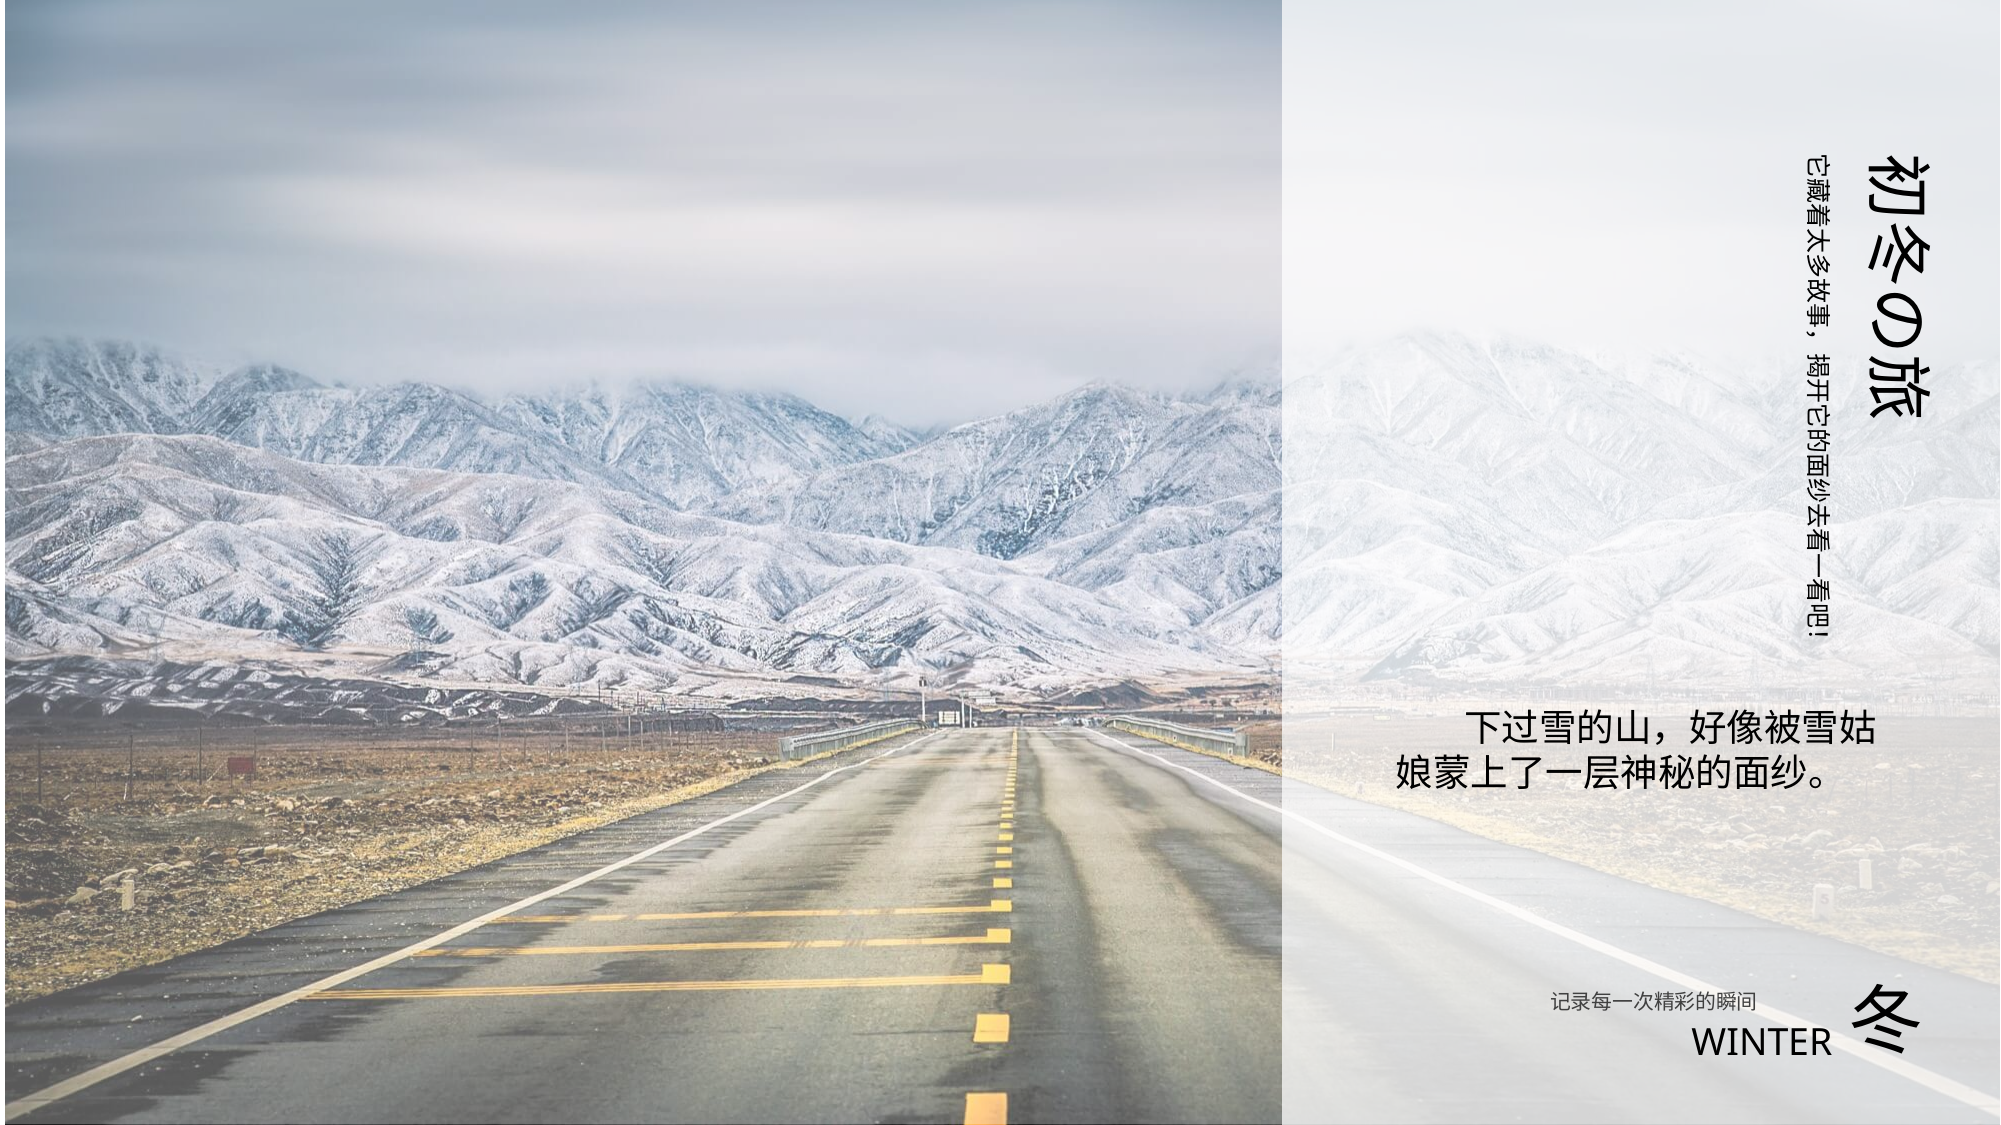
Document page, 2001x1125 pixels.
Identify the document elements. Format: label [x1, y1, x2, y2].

picture [4, 0, 2000, 1125]
text_box [0, 0, 4, 1125]
